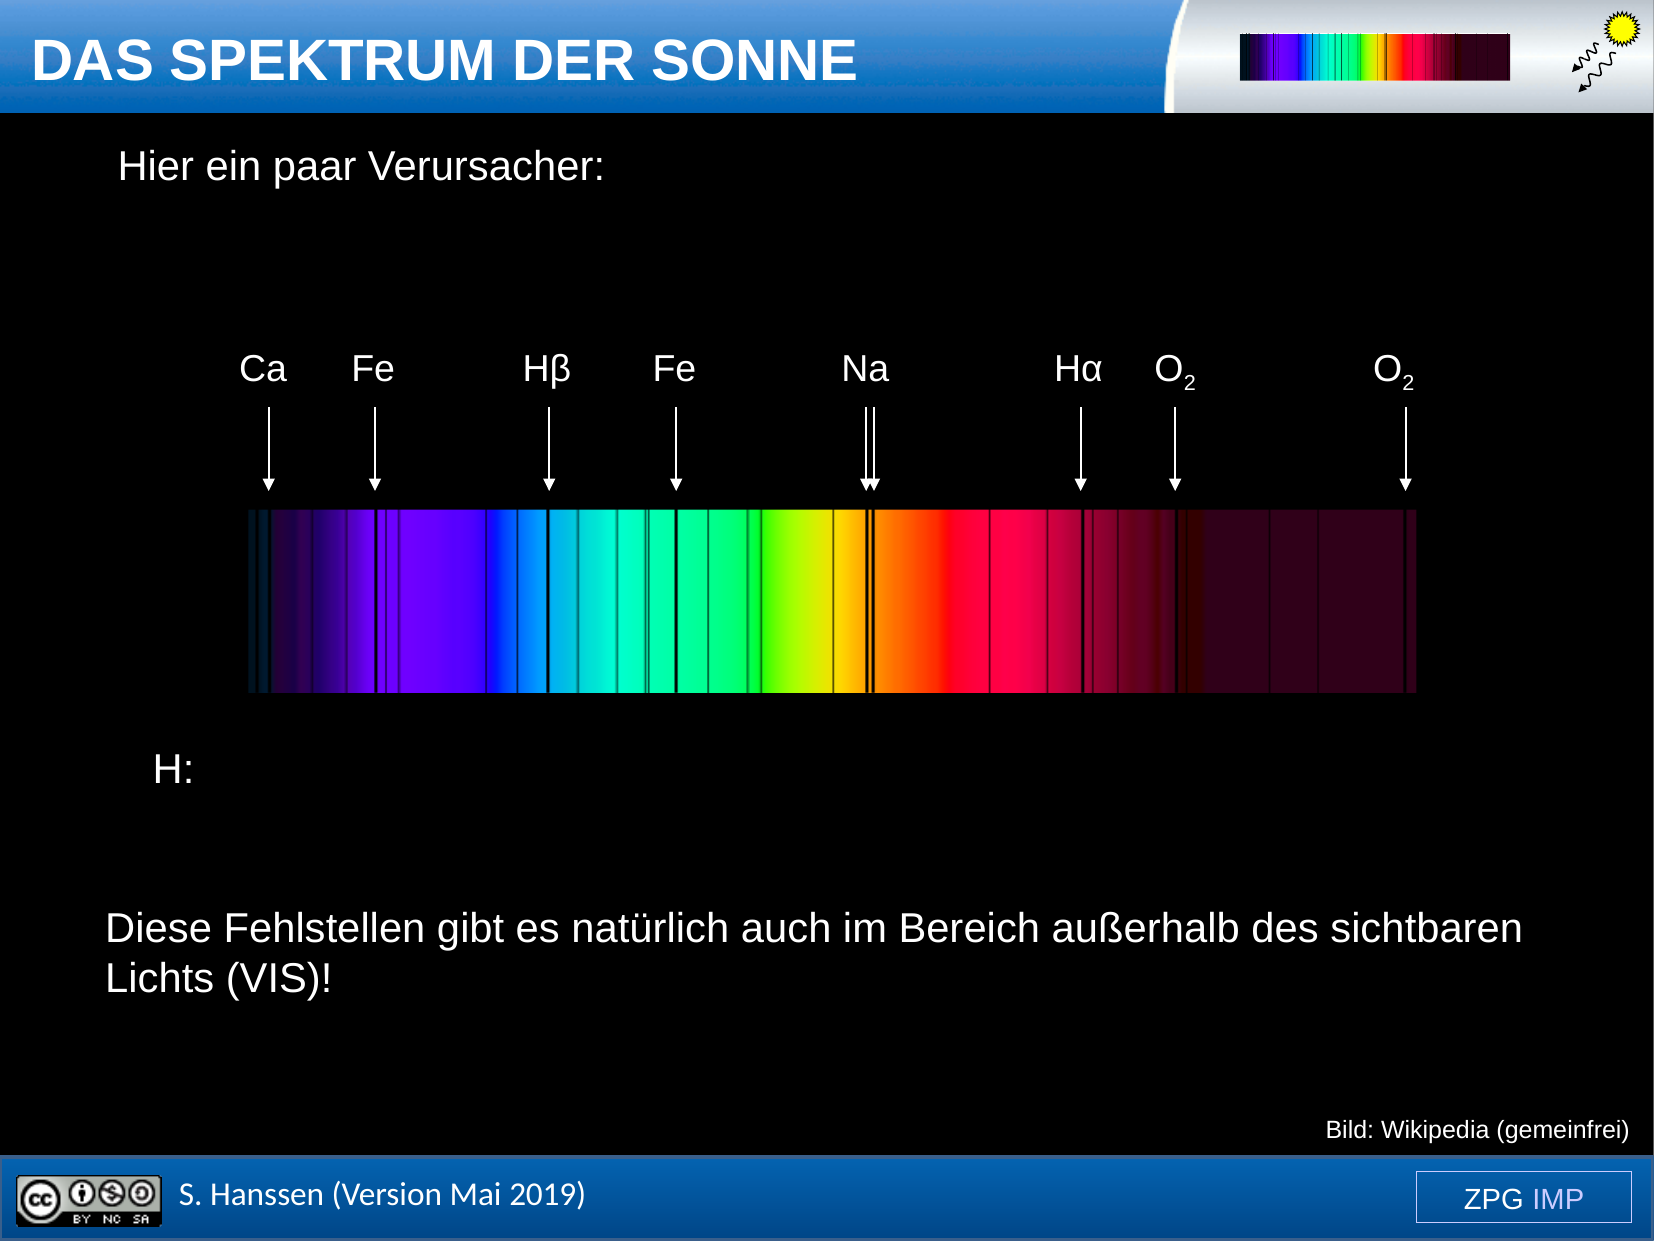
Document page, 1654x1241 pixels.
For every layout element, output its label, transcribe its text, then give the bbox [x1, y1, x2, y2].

picture [0, 0, 1654, 113]
text_box Na [826, 336, 910, 376]
text_box Hβ [507, 336, 591, 376]
picture [16, 1175, 162, 1227]
text_box H: Wasserstoff Na: Natrium Fe: Eisen O: Sauerstoff Ca: Calcium [136, 733, 1504, 872]
text_box Hα [1039, 336, 1122, 376]
text_box Ca [224, 336, 307, 376]
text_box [146, 378, 1509, 822]
text_box O2 [1358, 336, 1441, 376]
text_box Fe [637, 336, 721, 376]
text_box Bild: Wikipedia (gemeinfrei) [1309, 1104, 1654, 1152]
text_box Fe [336, 336, 420, 376]
text_box O2 [1139, 336, 1223, 376]
text_box Diese Fehlstellen gibt es natürlich auch im Bereich außerhalb des sichtbaren Lichts (VIS)! [88, 892, 1560, 1081]
text_box Hier ein paar Verursacher: [100, 130, 1593, 198]
